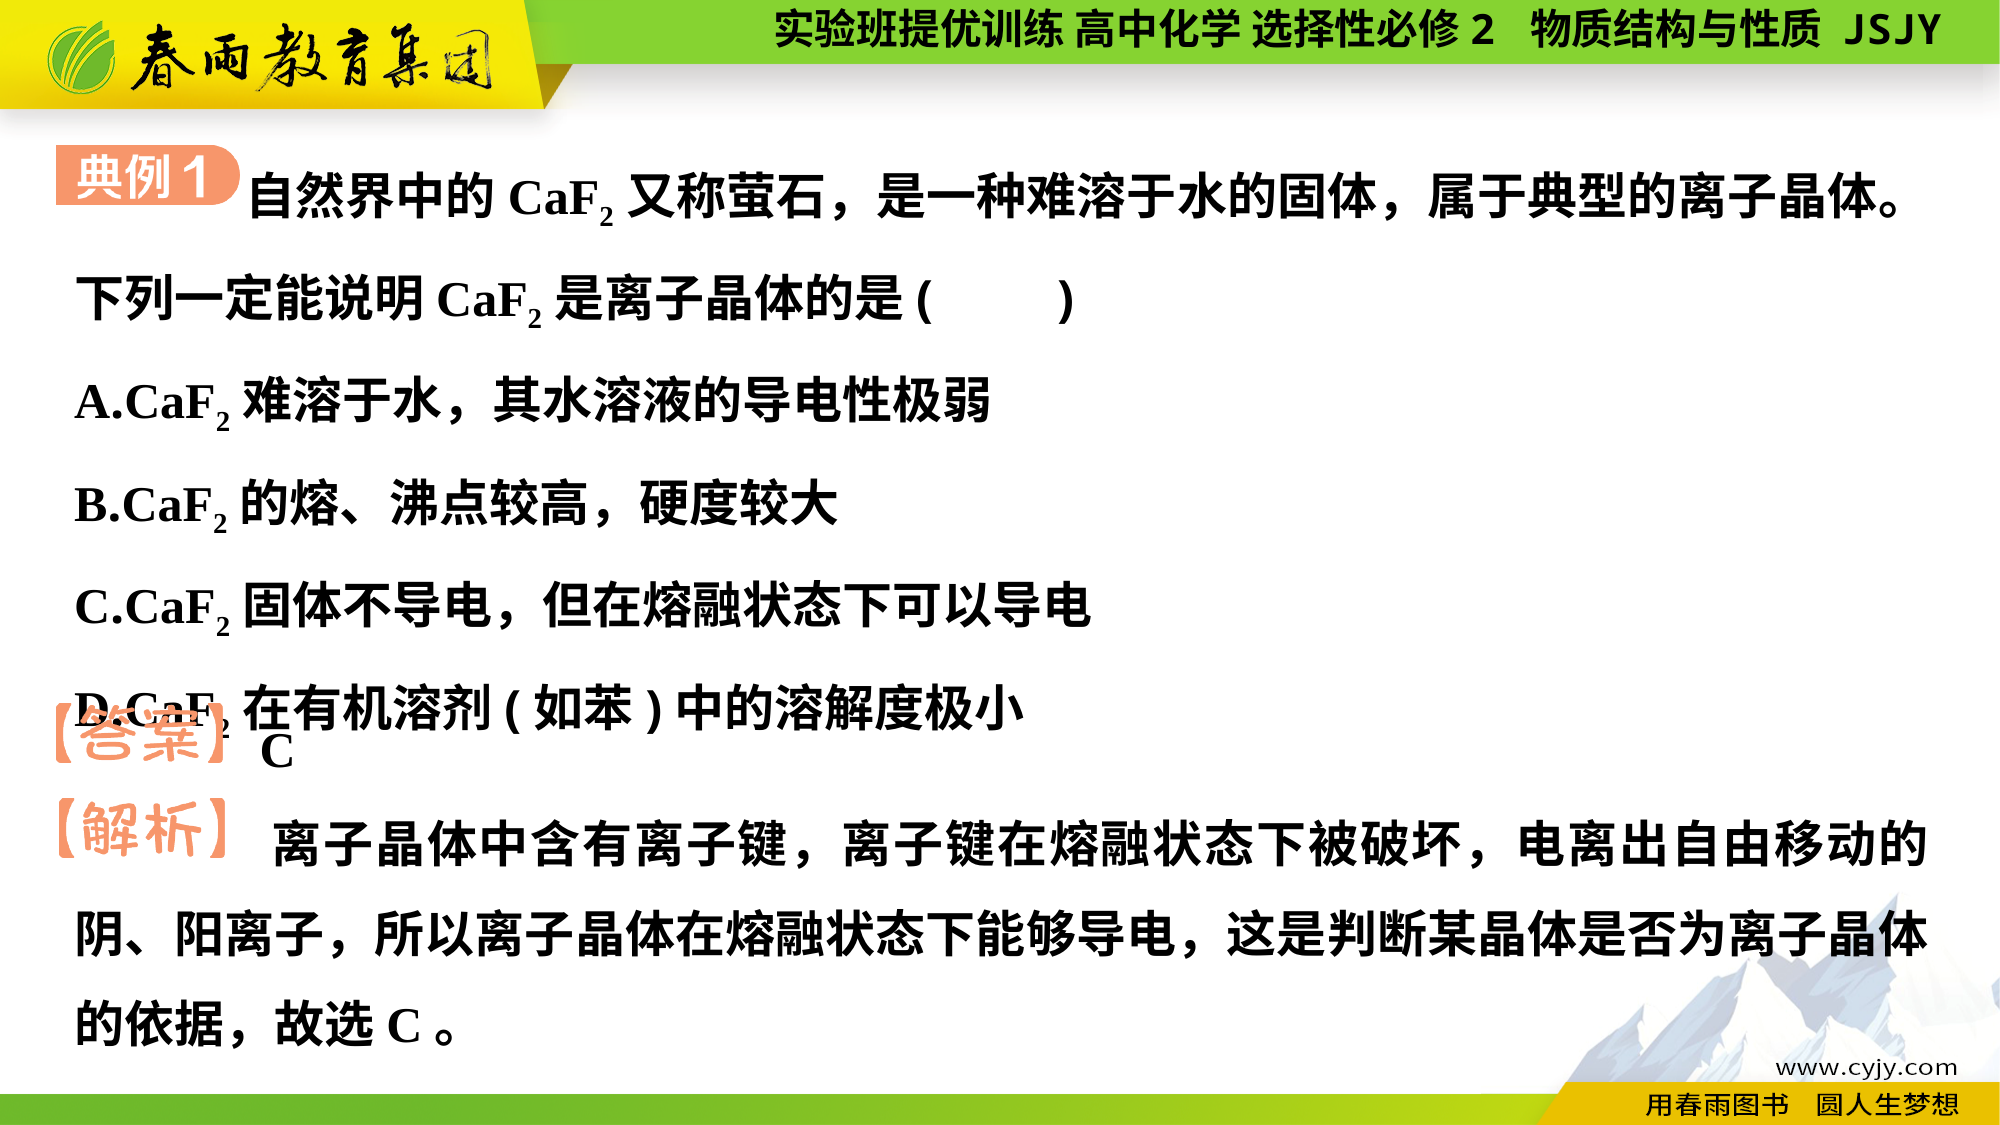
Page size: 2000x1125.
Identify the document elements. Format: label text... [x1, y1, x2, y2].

picture [0, 0, 2000, 1125]
text_box C [56, 679, 1944, 785]
text_box 离子晶体中含有离子键，离子键在熔融状态下被破坏，电离出自由移动的阴、阳离子，所以离子晶体在熔融状态下能够导电，这是判断某晶体是否为离子晶体的依据，故选C。 [59, 775, 1944, 1060]
list 自然界中的CaF2又称萤石，是一种难溶于水的固体，属于典型的离子晶体。下列一定能说明CaF2是离子晶体的是( ) A.CaF2难溶于水，其水溶液的导电性极弱 B.CaF2的熔、沸点较高，硬度较大 C.CaF2固体不导电，但在熔融状态下可以导电 D.CaF2在有机溶剂(如苯)中的溶解度极小 [59, 122, 1944, 679]
